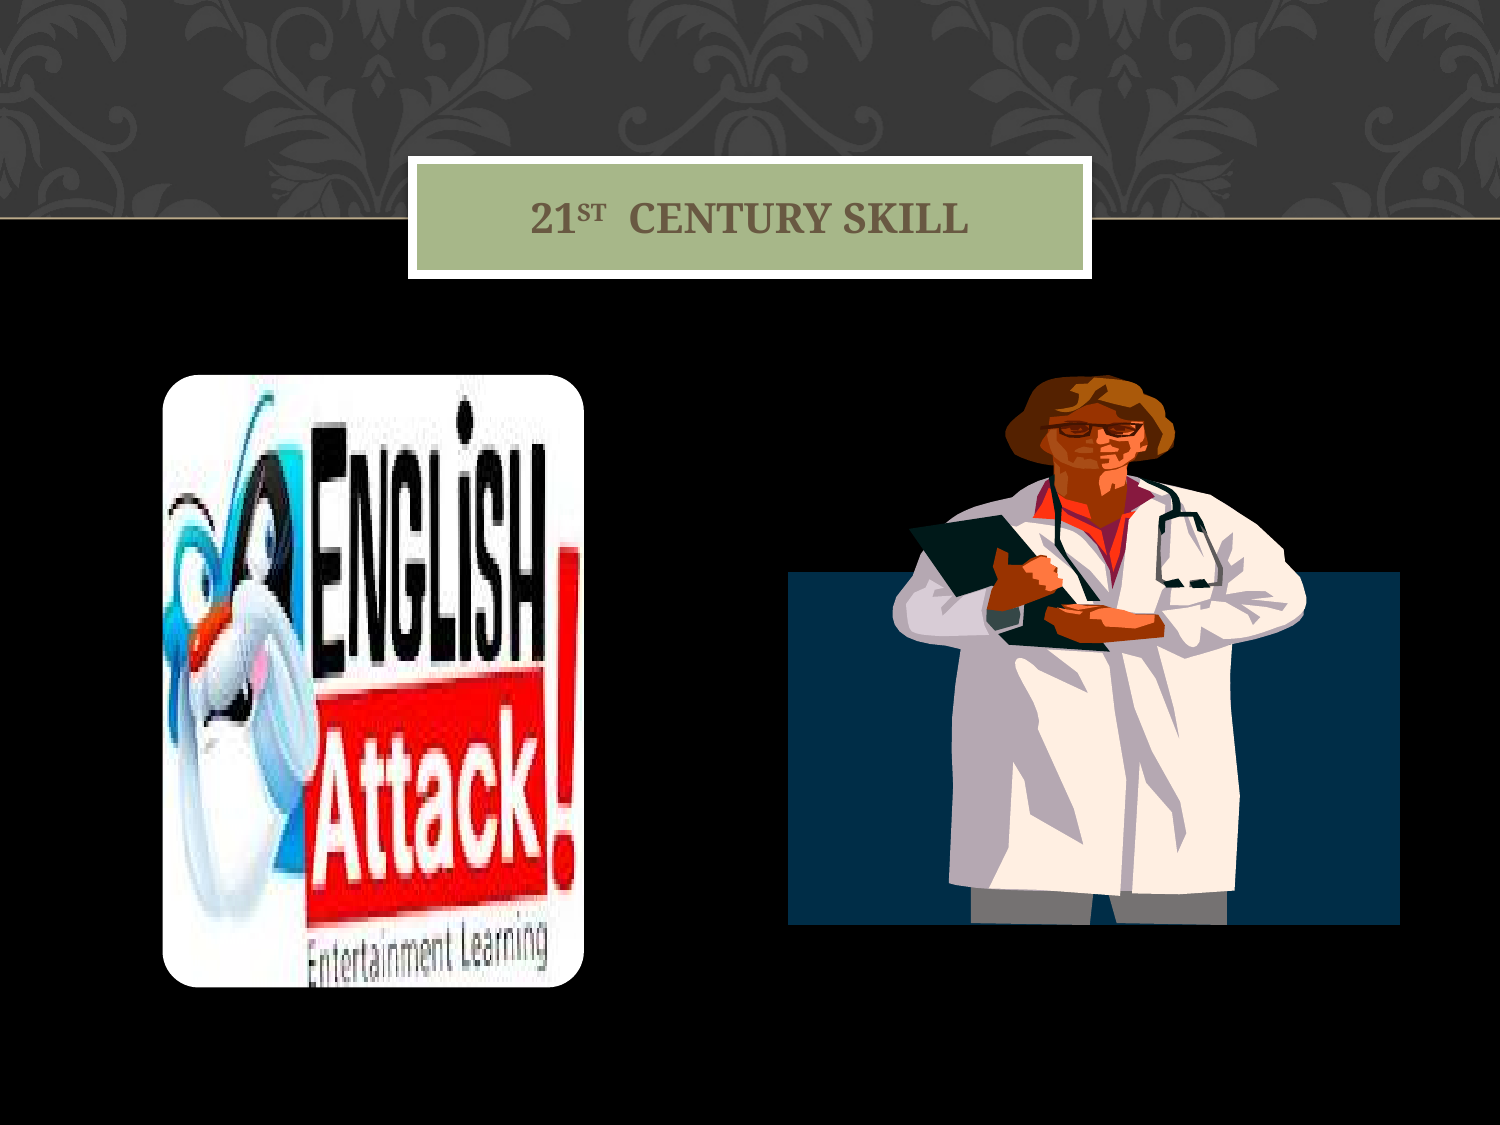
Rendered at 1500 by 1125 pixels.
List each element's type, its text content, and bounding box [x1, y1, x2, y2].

picture [787, 374, 1401, 926]
title 21st CENTURY SKILL [408, 156, 1092, 279]
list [162, 374, 585, 988]
